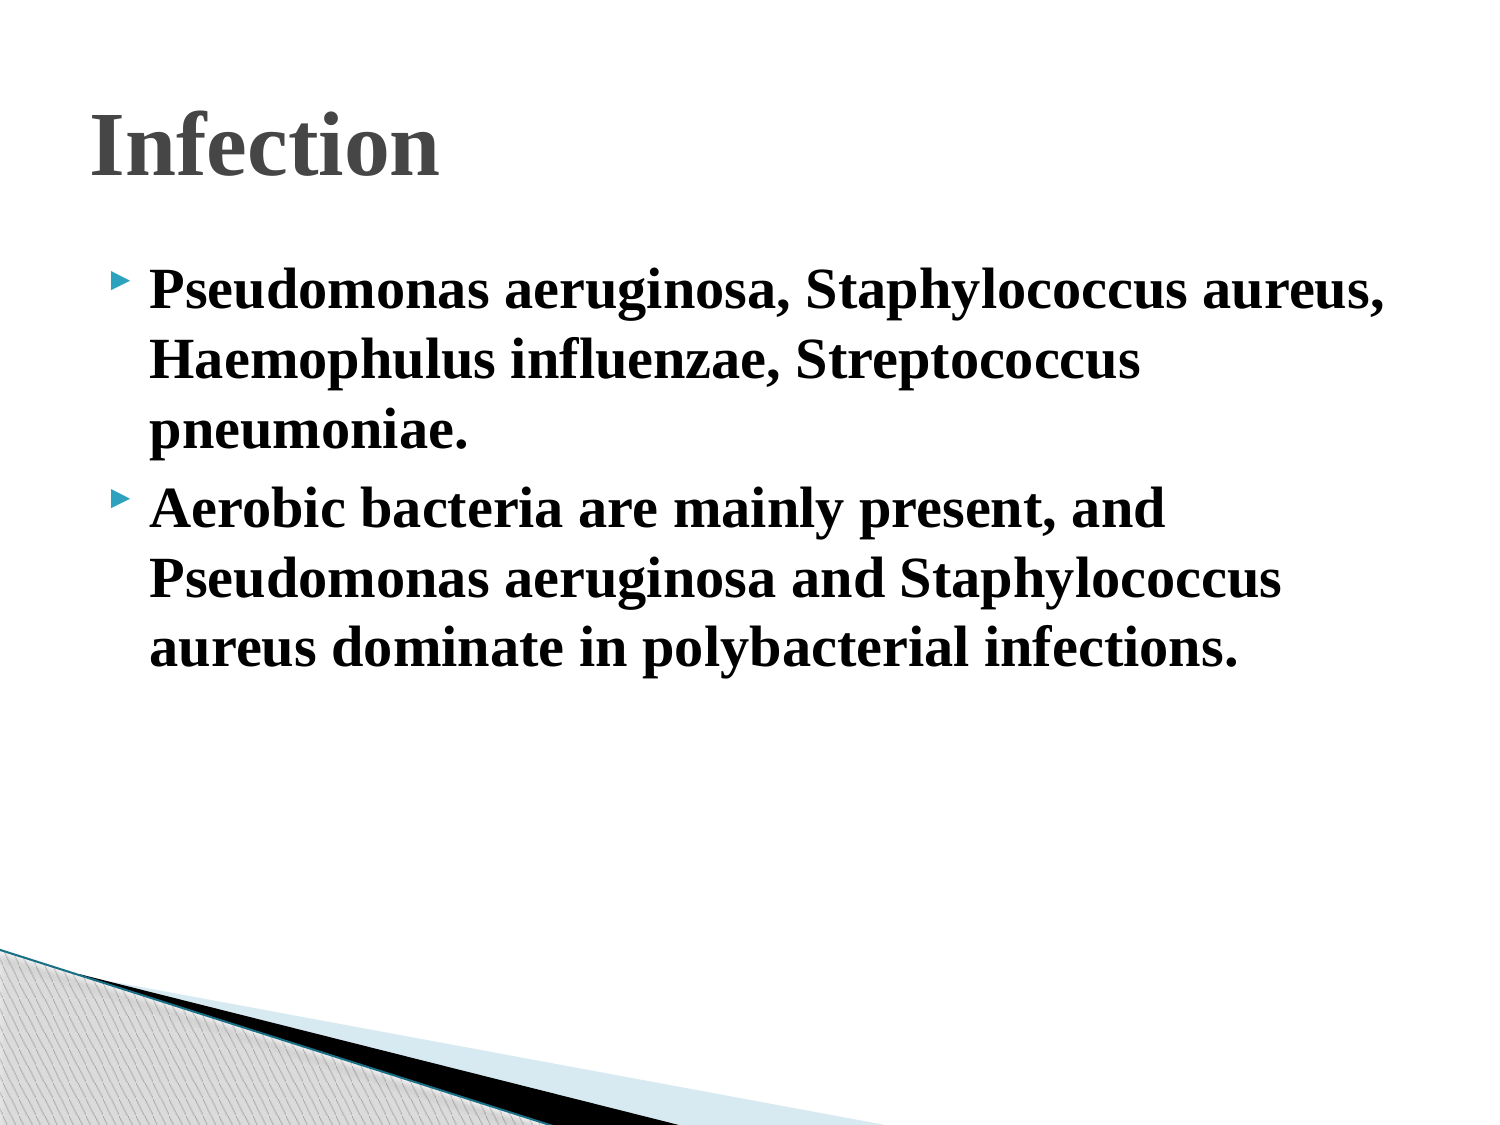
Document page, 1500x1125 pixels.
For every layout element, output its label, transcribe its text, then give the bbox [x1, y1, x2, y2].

list Pseudomonas aeruginosa, Staphylococcus aureus, Haemophulus influenzae, Streptococcus pneumoniae. Aerobic bacteria are mainly present, and Pseudomonas aeruginosa and Staphylococcus aureus dominate in polybacterial infections. [75, 243, 1425, 986]
title Infection [75, 45, 1425, 233]
